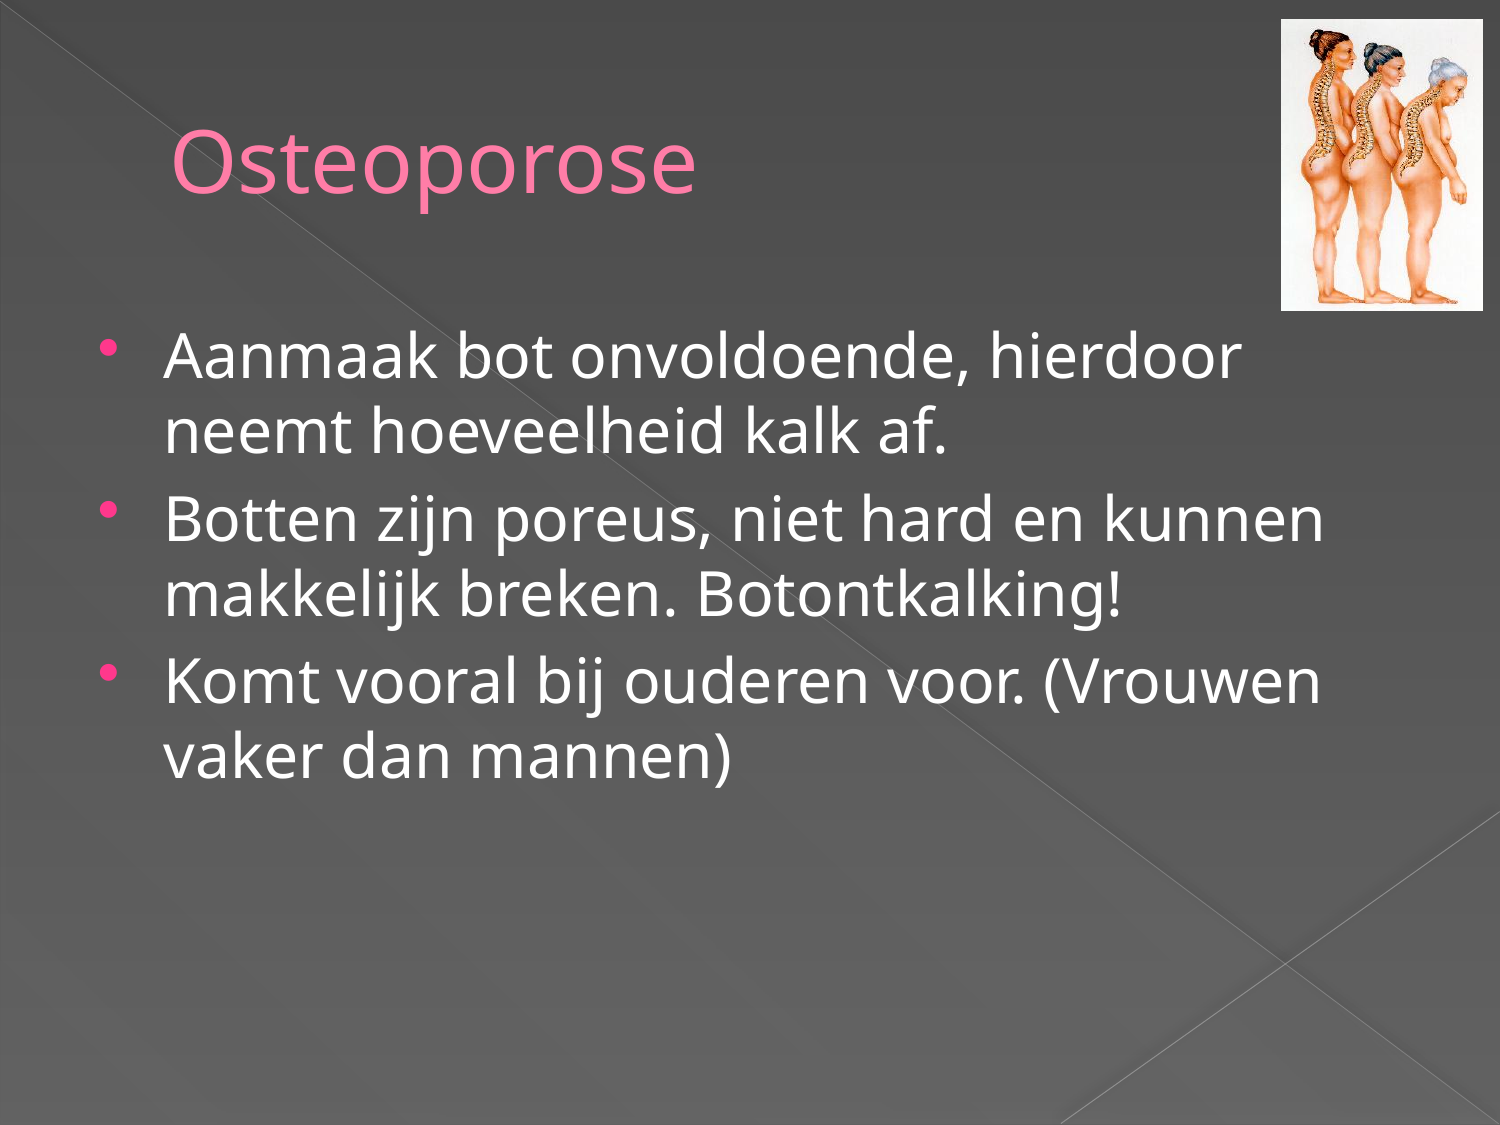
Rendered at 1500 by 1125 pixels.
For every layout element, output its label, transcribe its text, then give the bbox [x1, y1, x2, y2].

title Osteoporose [75, 43, 1271, 274]
picture [1281, 19, 1483, 311]
list Aanmaak bot onvoldoende, hierdoor neemt hoeveelheid kalk af. Botten zijn poreus, niet hard en kunnen makkelijk breken. Botontkalking! Komt vooral bij ouderen voor. (Vrouwen vaker dan mannen) [75, 308, 1425, 1059]
